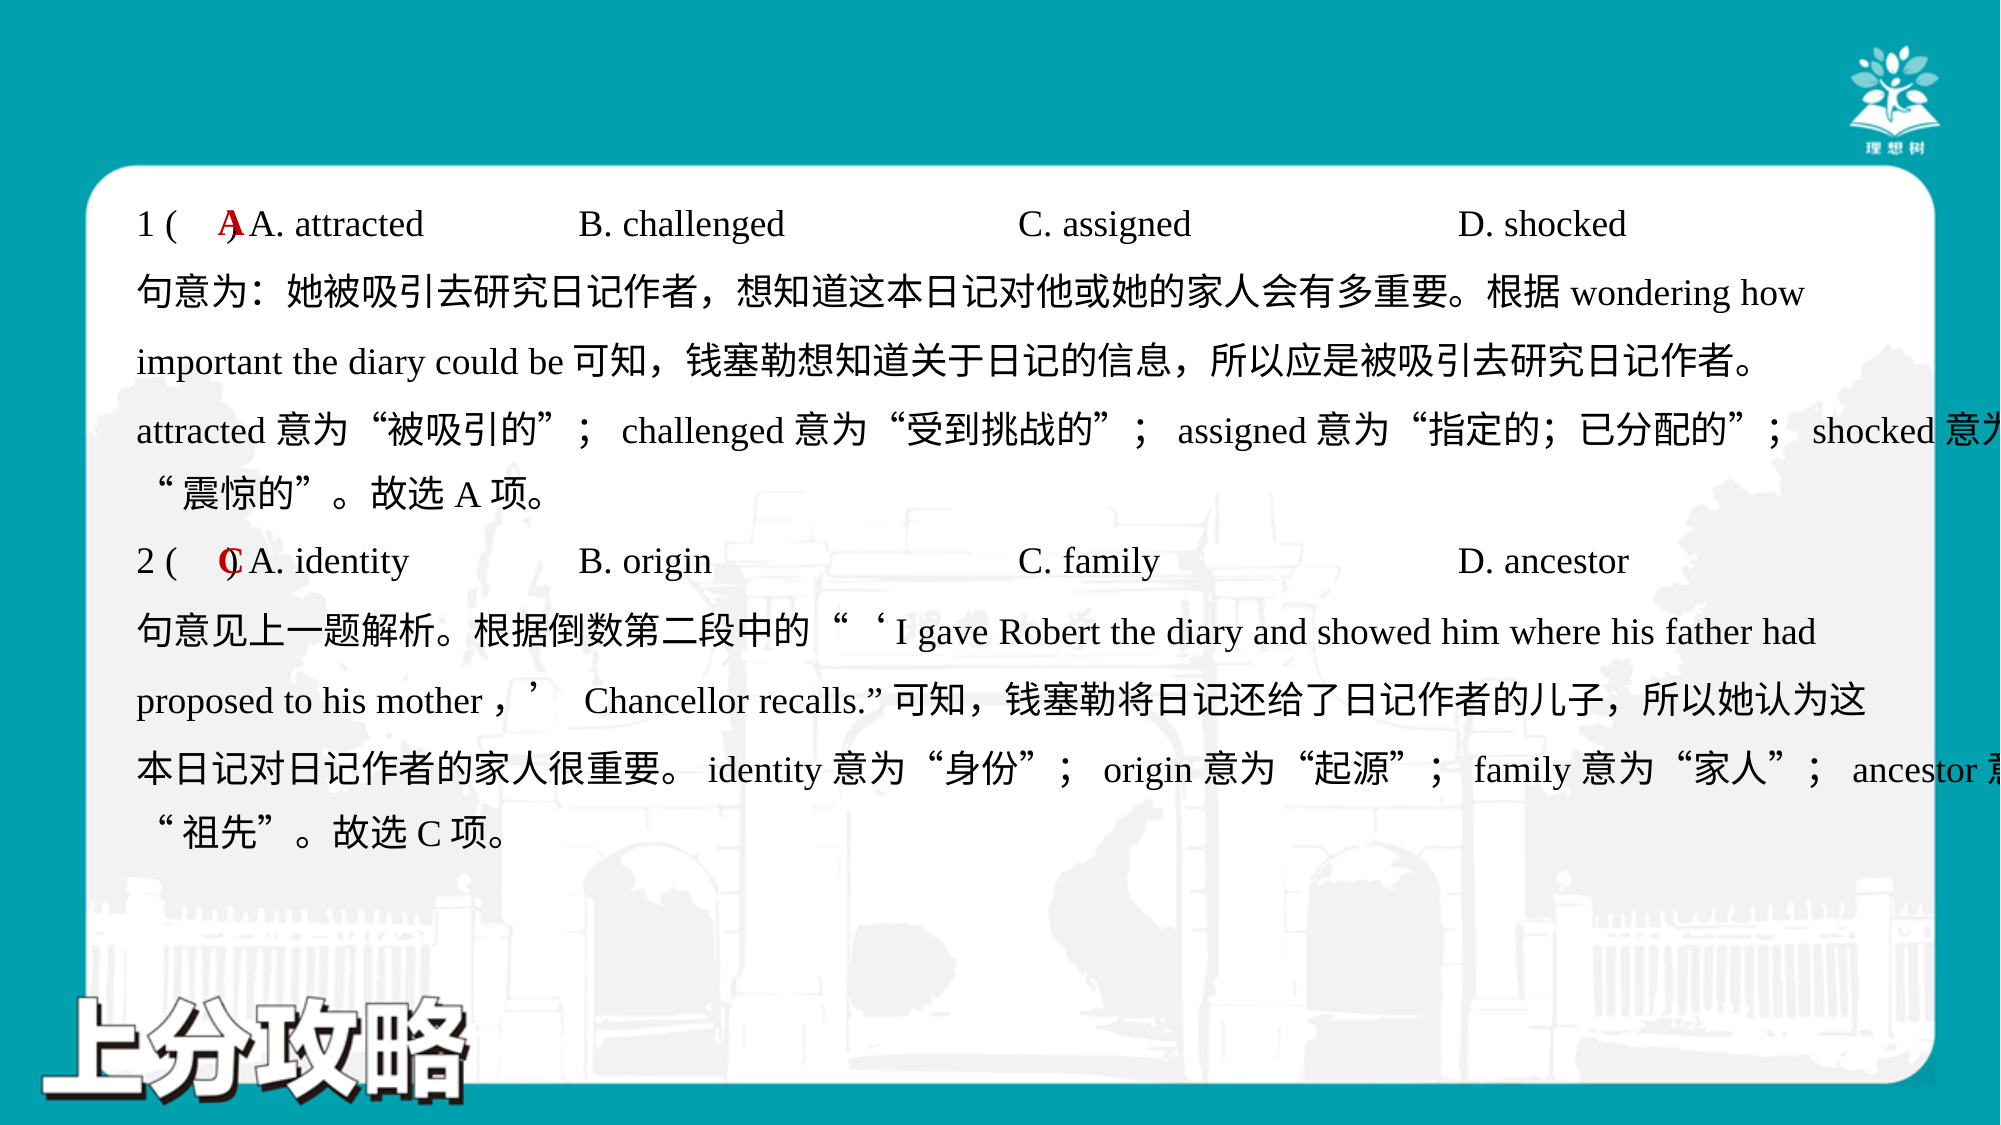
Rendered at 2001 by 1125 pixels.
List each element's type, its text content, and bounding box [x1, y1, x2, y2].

text_box 句意为：她被吸引去研究日记作者，想知道这本日记对他或她的家人会有多重要。根据wondering how important the diary could be可知，钱塞勒想知道关于日记的信息，所以应是被吸引去研究日记作者。 attracted意为“被吸引的”；challenged意为“受到挑战的”；assigned意为“指定的；已分配的”；shocked意为 “震惊的”。故选A项。 [136, 244, 1865, 509]
text_box C [204, 513, 259, 574]
picture [0, 0, 2000, 1125]
text_box 2 ( ) A. identity B. origin C. family D. ancestor [136, 514, 204, 574]
text_box A [204, 176, 259, 236]
text_box 句意见上一题解析。根据倒数第二段中的“‘I gave Robert the diary and showed him where his father had proposed to his mother，’ Chancellor recalls.”可知，钱塞勒将日记还给了日记作者的儿子，所以她认为这 本日记对日记作者的家人很重要。identity意为“身份”；origin意为“起源”；family意为“家人”；ancestor意为 “祖先”。故选C项。 [136, 583, 1865, 848]
text_box 1 ( ) A. attracted B. challenged C. assigned D. shocked [136, 176, 1865, 237]
text_box 2 ( ) A. identity B. origin C. family D. ancestor [259, 514, 1865, 574]
